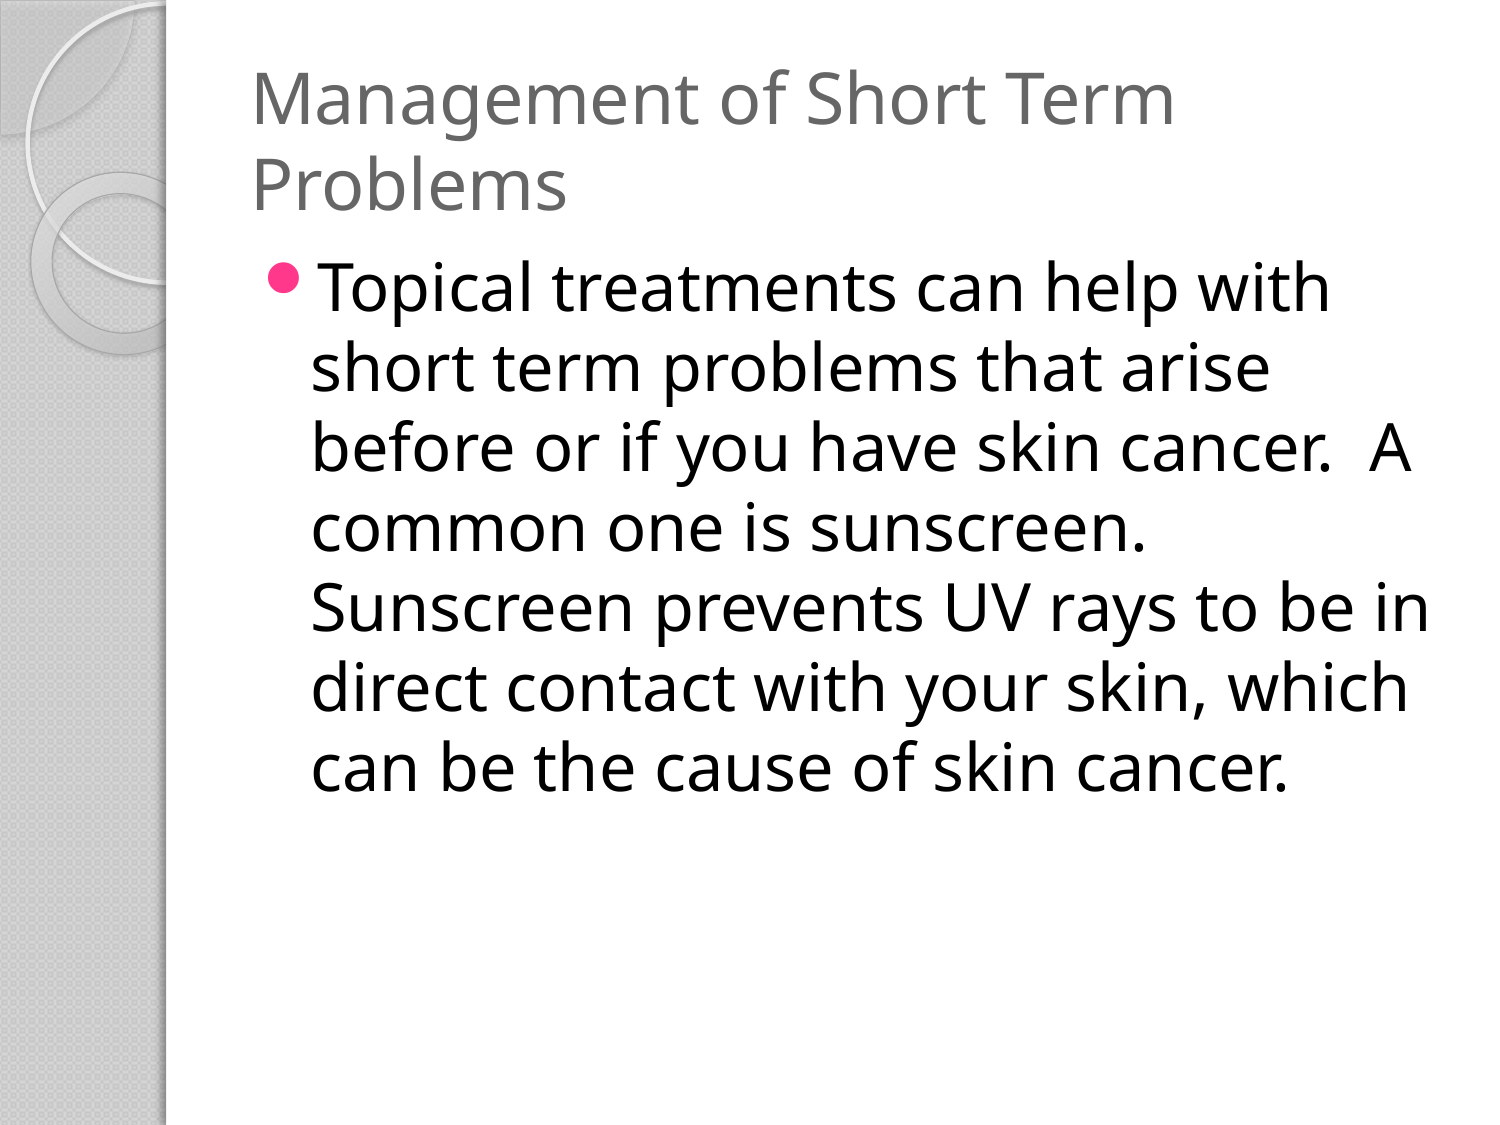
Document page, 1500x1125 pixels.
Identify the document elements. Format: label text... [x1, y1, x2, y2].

list Topical treatments can help with short term problems that arise before or if you have skin cancer. A common one is sunscreen. Sunscreen prevents UV rays to be in direct contact with your skin, which can be the cause of skin cancer. [235, 237, 1466, 1025]
title Management of Short Term Problems [235, 45, 1466, 233]
